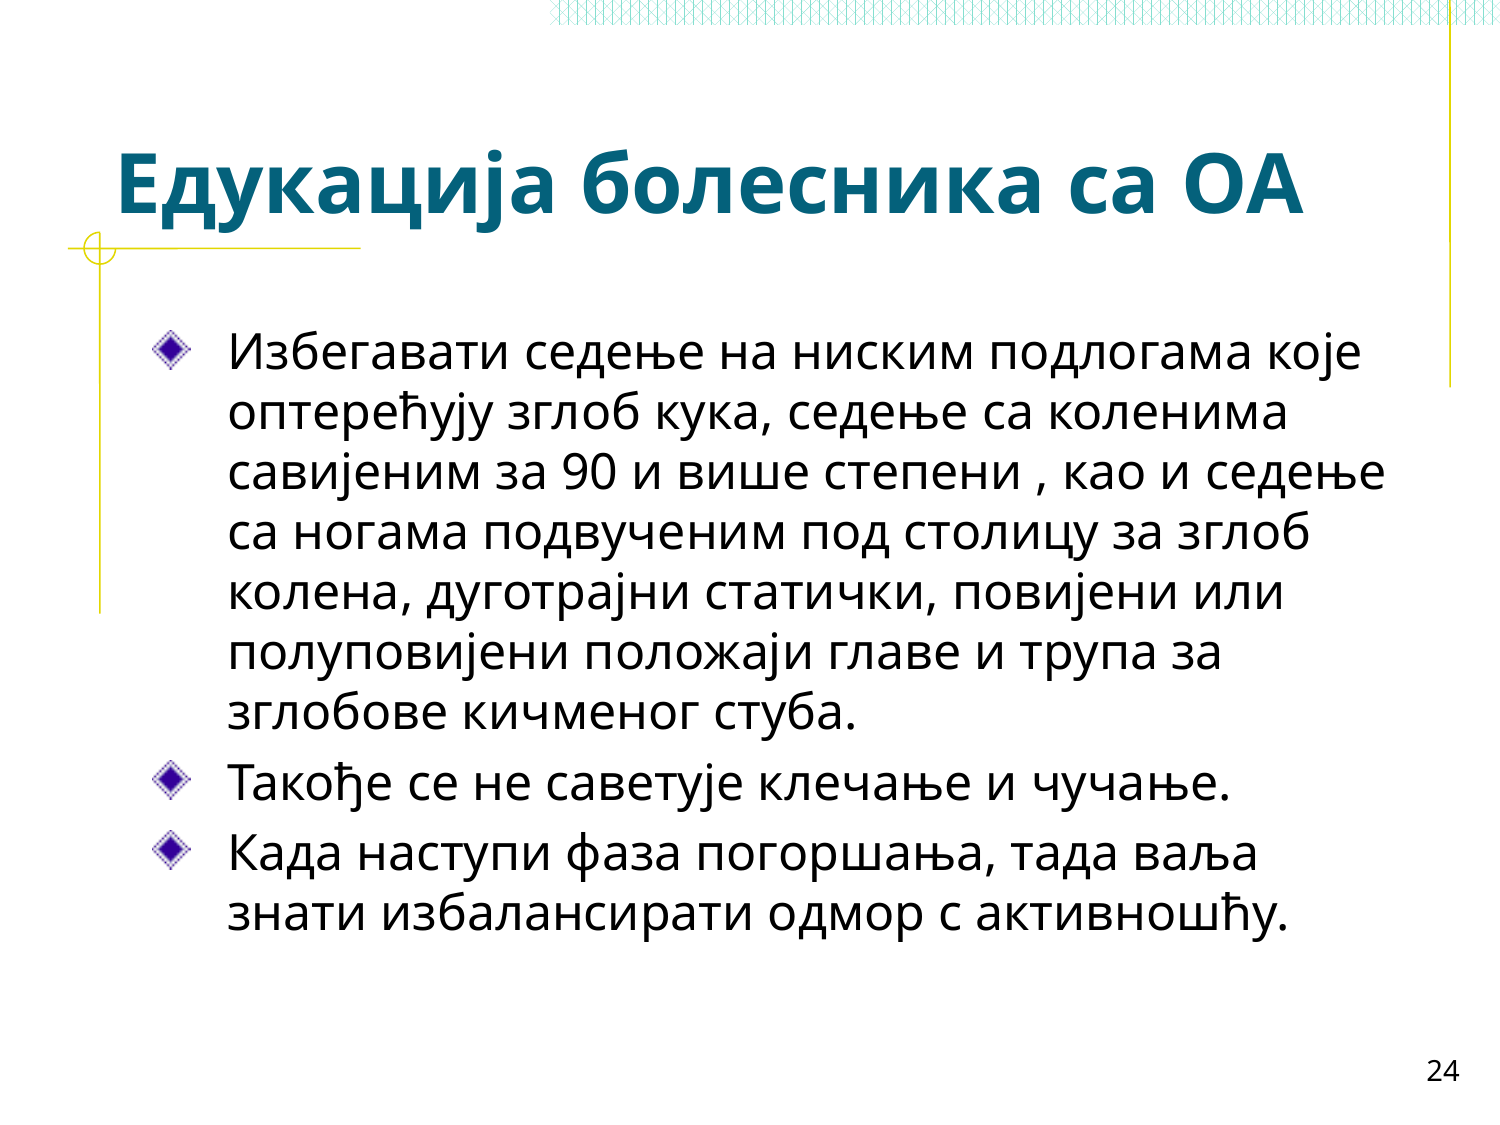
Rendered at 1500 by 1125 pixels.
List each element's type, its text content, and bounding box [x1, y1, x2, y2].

picture [152, 830, 191, 870]
picture [152, 760, 191, 800]
picture [152, 330, 191, 370]
title Едукација болесника са ОА [99, 49, 1376, 238]
slide_number 24 [1162, 1025, 1475, 1100]
list Избегавати седење на ниским подлогама које оптерећују зглоб кука, седење са коленима савијеним за 90 и више степени , као и седење са ногама подвученим под столицу за зглоб колена, дуготрајни статички, повијени или полуповијени положаји главе и трупа за зглобове кичменог стуба. Такође се не саветује клечање и чучање. Када наступи фаза погоршања, тада ваља знати избалансирати одмор с активношћу. [137, 312, 1413, 988]
